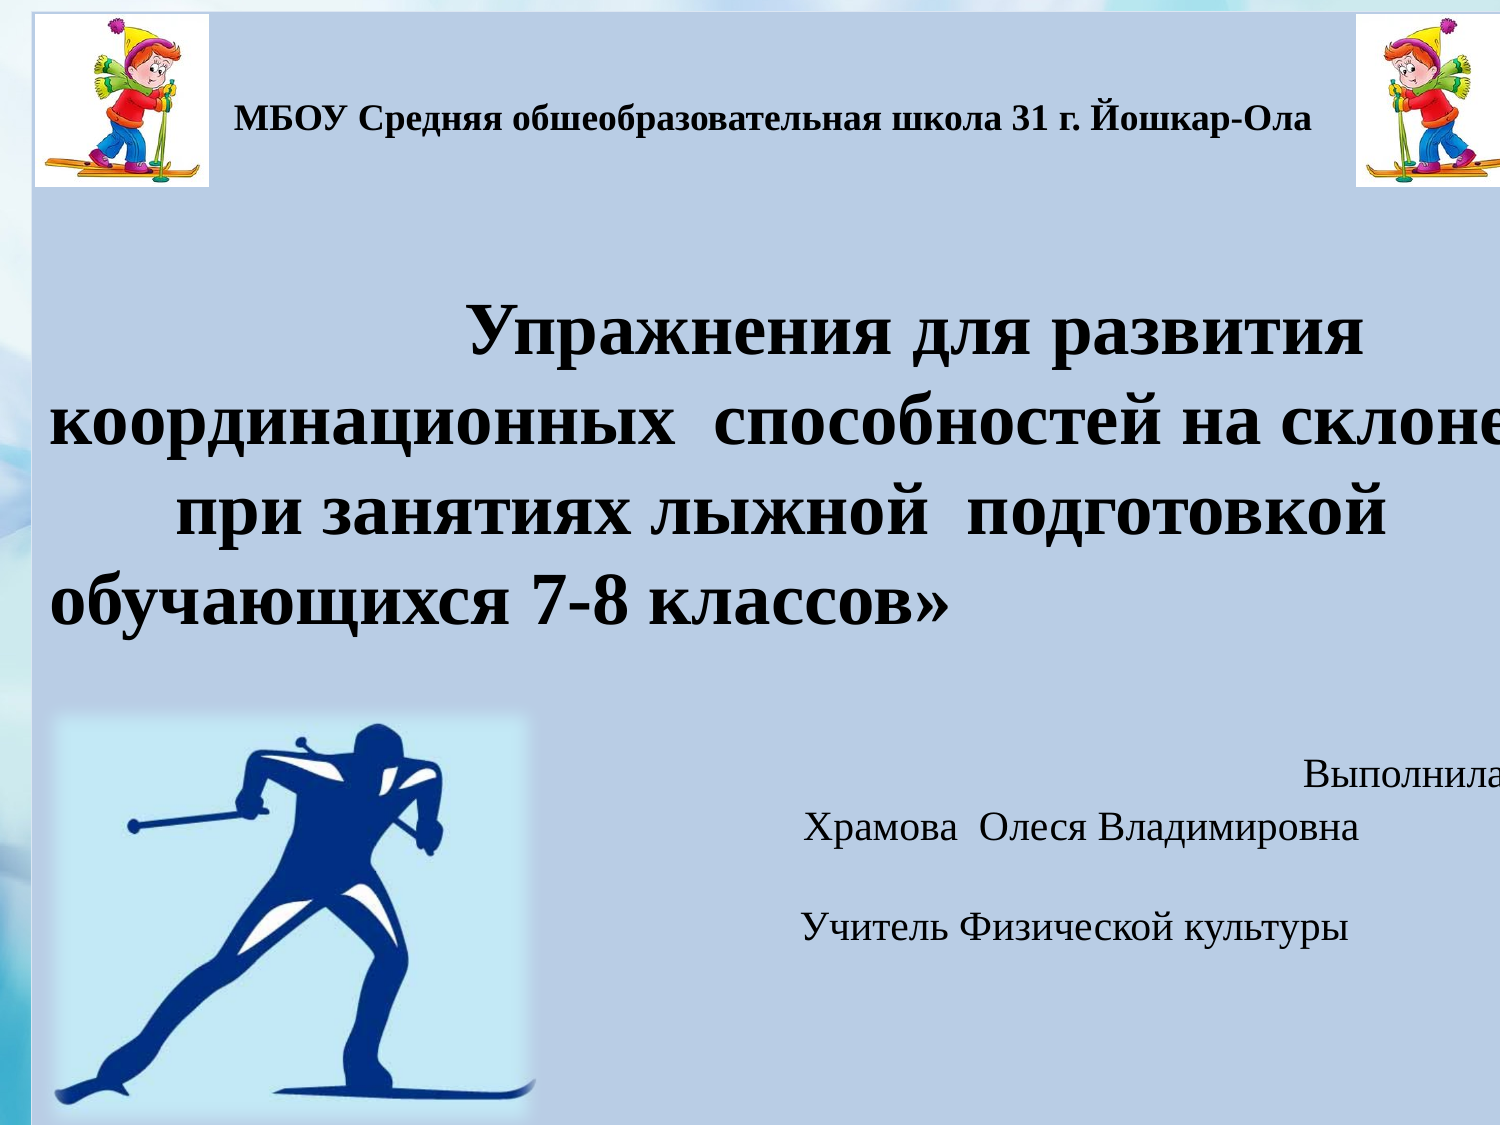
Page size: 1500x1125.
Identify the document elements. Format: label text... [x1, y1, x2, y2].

subtitle МБОУ Средняя обшеобразовательная школа 31 г. Йошкар-Ола Упражнения для развития координационных способностей на склоне при занятиях лыжной подготовкой обучающихся 7-8 классов» Выполнила: Храмова Олеся Владимировна Учитель Физической культуры [31, 11, 1500, 1125]
picture [0, 0, 1500, 1125]
picture [35, 14, 209, 188]
picture [36, 697, 545, 1125]
picture [1356, 14, 1500, 188]
